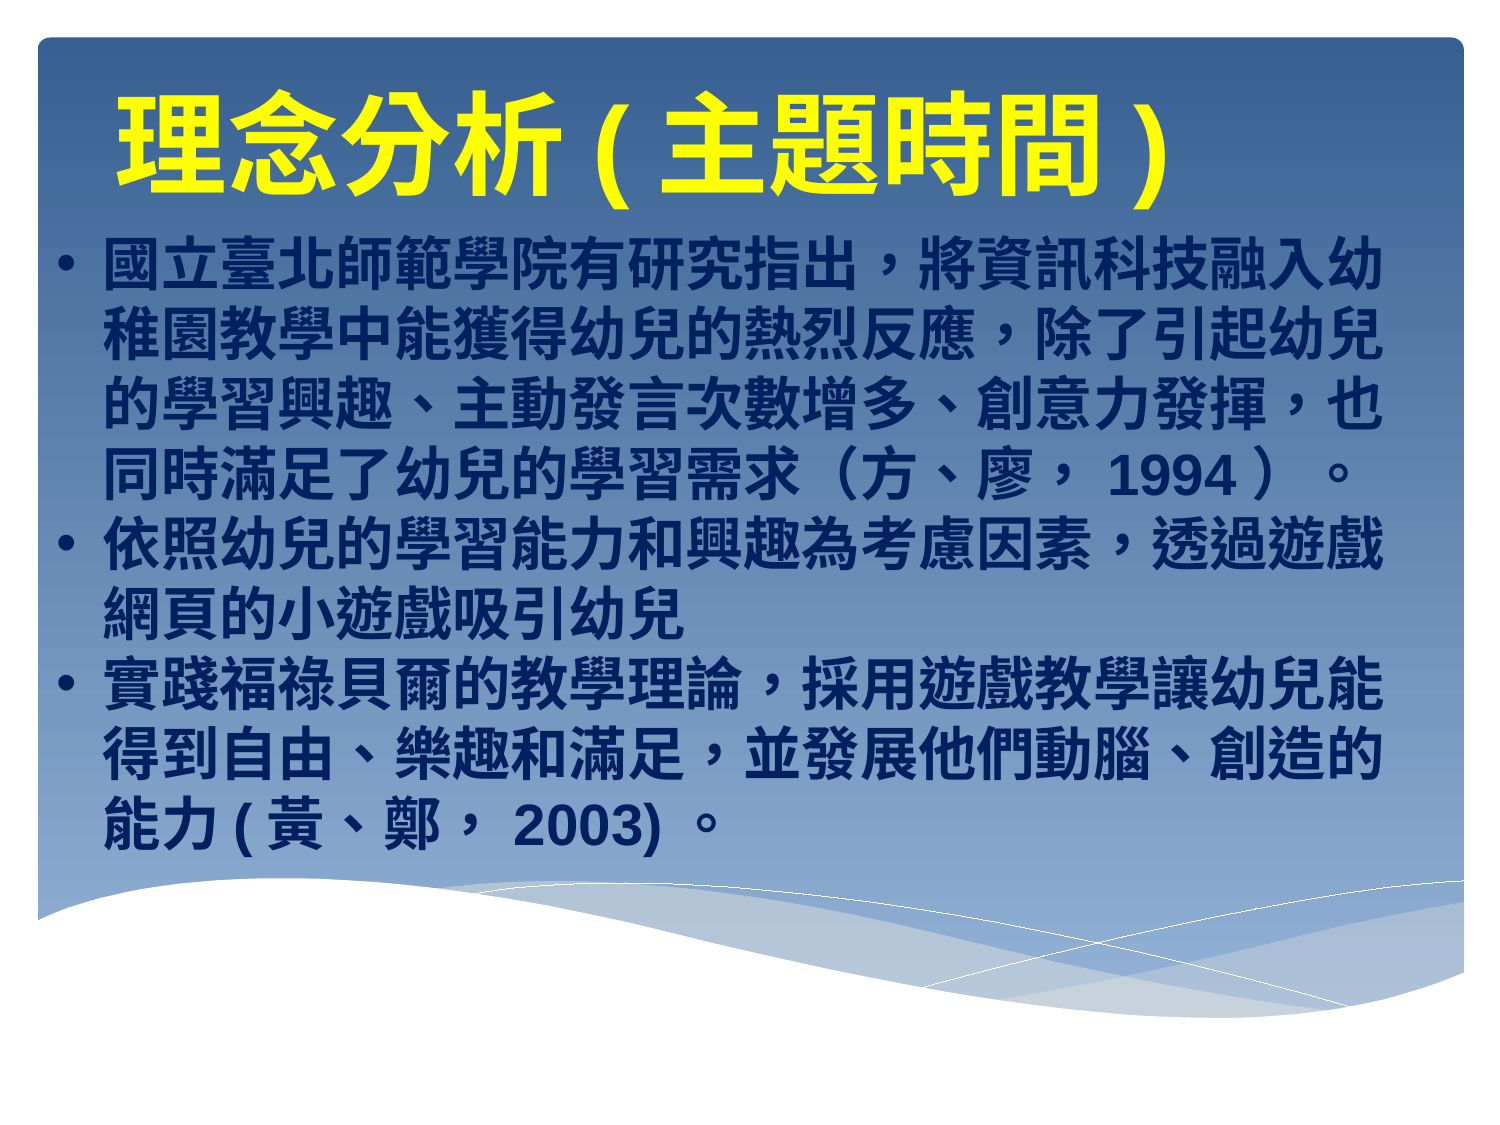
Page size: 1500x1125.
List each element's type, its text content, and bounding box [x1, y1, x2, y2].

text_box 理念分析(主題時間) [100, 66, 1353, 262]
text_box 國立臺北師範學院有研究指出，將資訊科技融入幼稚園教學中能獲得幼兒的熱烈反應，除了引起幼兒的學習興趣、主動發言次數增多、創意力發揮，也同時滿足了幼兒的學習需求（方、廖，1994）。 依照幼兒的學習能力和興趣為考慮因素，透過遊戲網頁的小遊戲吸引幼兒 實踐福祿貝爾的教學理論，採用遊戲教學讓幼兒能得到自由、樂趣和滿足，並發展他們動腦、創造的能力(黃、鄭，2003)。 [41, 219, 1436, 910]
